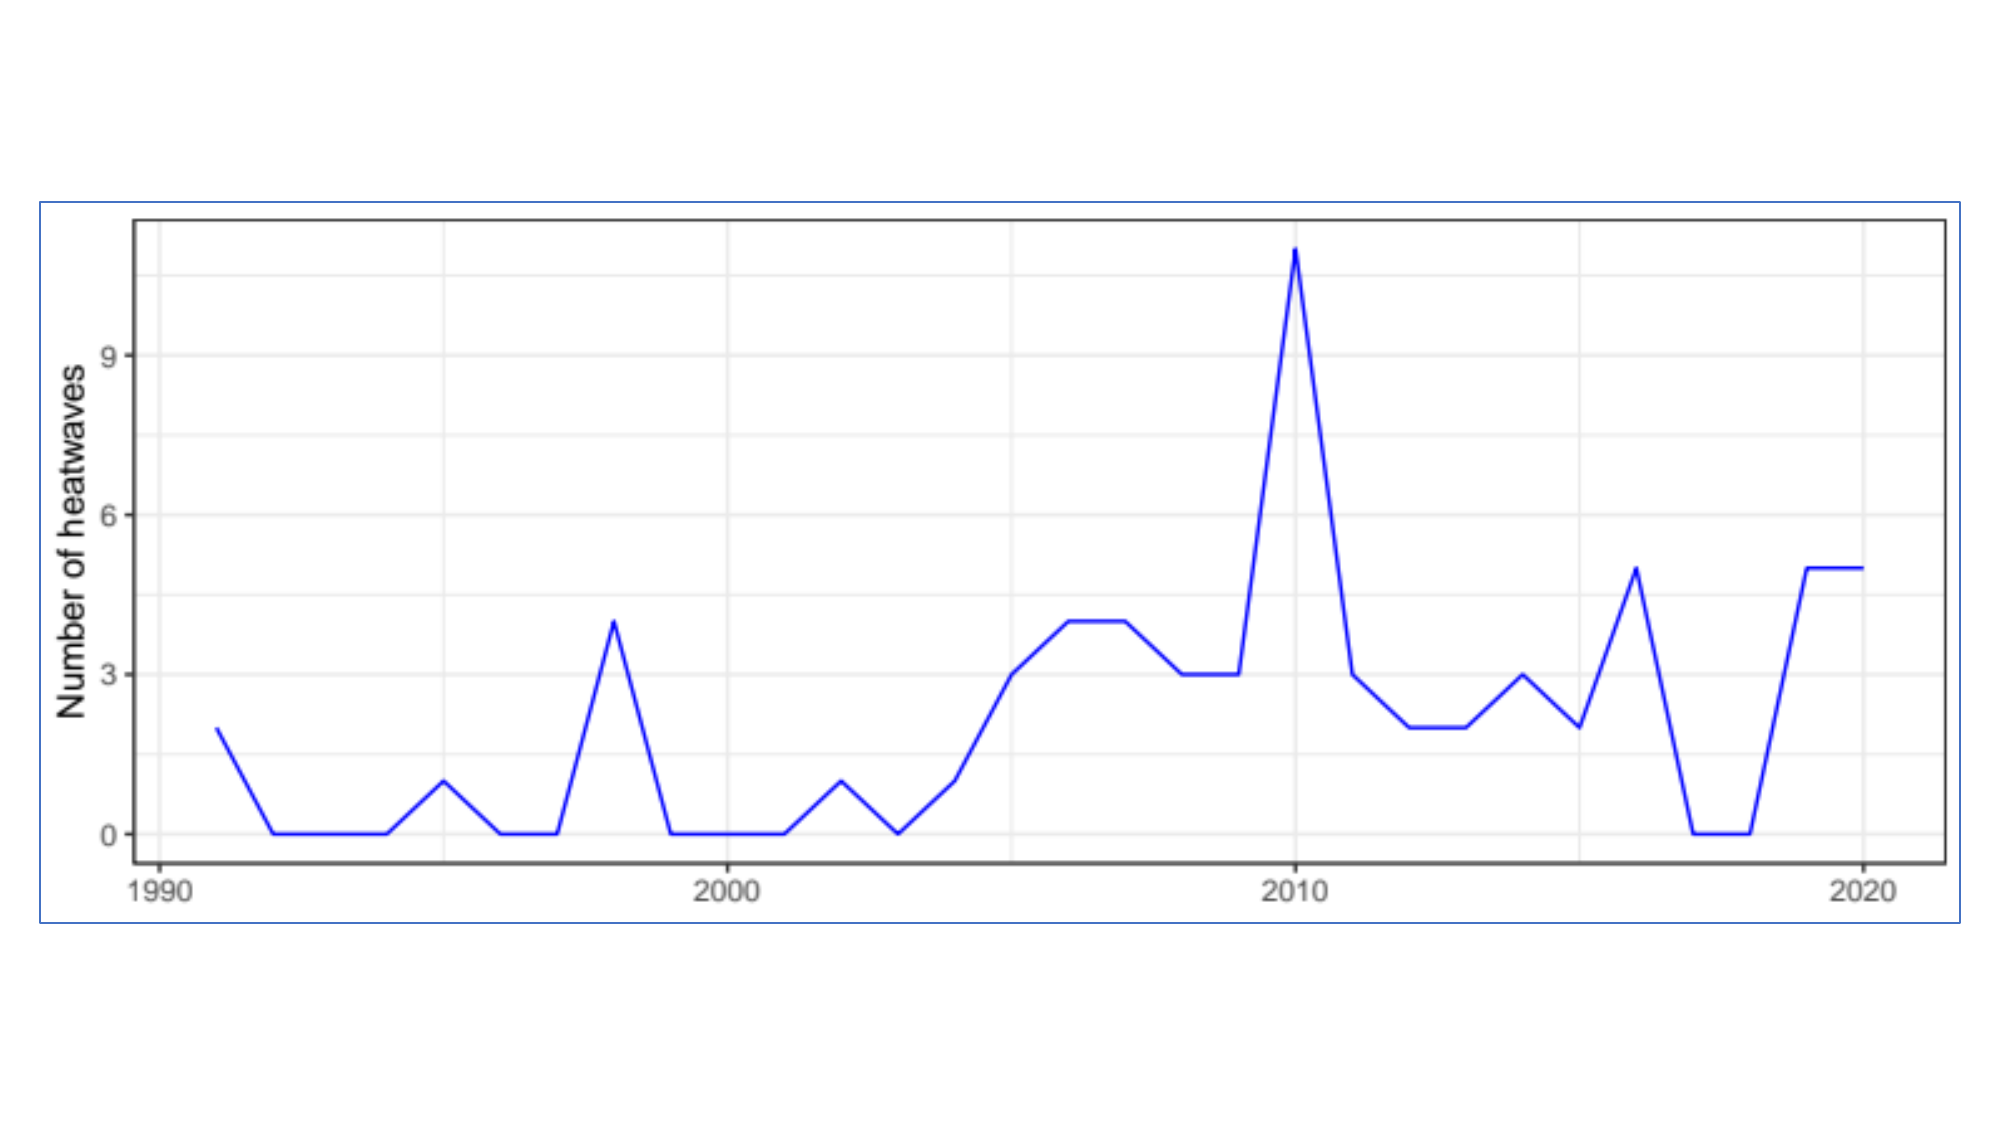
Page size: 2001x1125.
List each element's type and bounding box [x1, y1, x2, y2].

picture [40, 202, 1960, 923]
